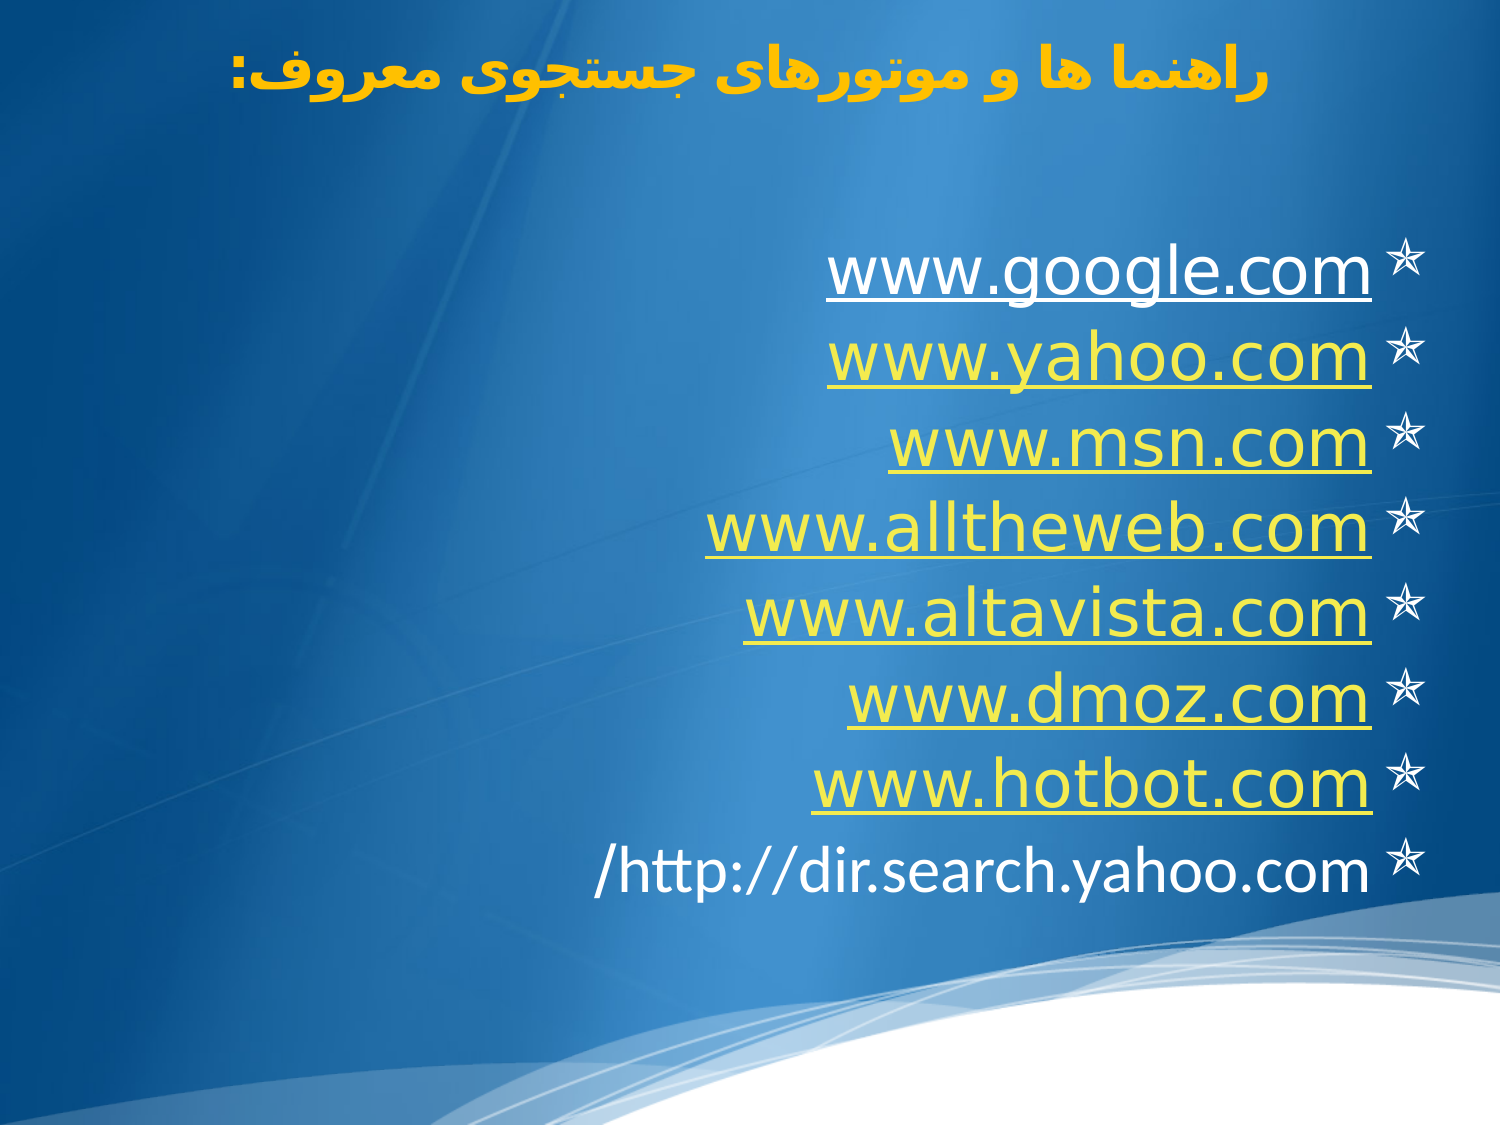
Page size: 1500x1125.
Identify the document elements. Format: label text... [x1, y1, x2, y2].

picture [0, 0, 1500, 1125]
title راهنما ها و موتورهای جستجوی معروف: [62, 37, 1438, 104]
list www.google.com www.yahoo.com www.msn.com www.alltheweb.com www.altavista.com www.dmoz.com www.hotbot.com http://dir.search.yahoo.com/ [62, 231, 1438, 1016]
